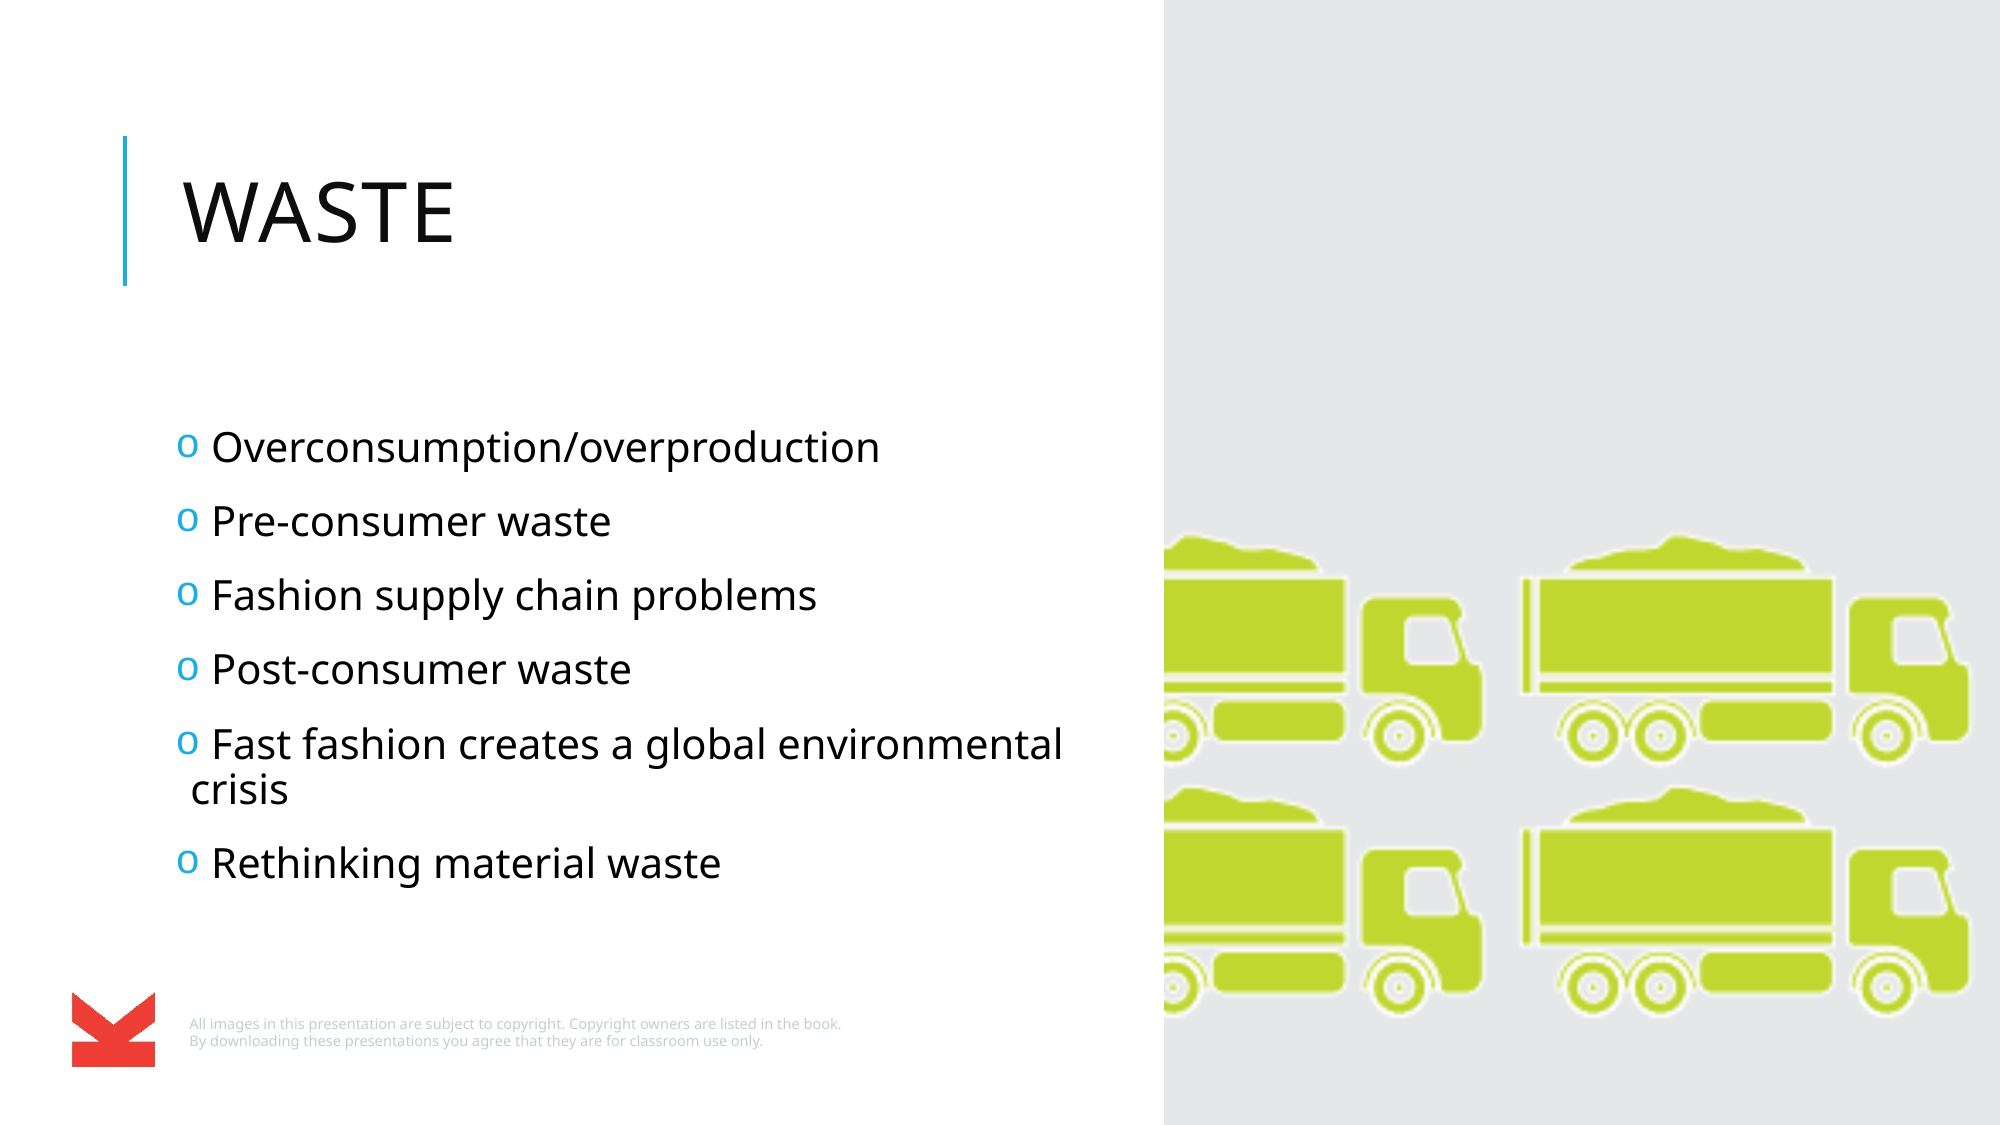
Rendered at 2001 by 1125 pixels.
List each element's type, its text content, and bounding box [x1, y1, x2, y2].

picture [50, 970, 175, 1095]
title Waste [168, 96, 1156, 334]
list Overconsumption/overproduction Pre-consumer waste Fashion supply chain problems Post-consumer waste Fast fashion creates a global environmental crisis Rethinking material waste [168, 334, 1156, 995]
picture [1163, 0, 2000, 1125]
text_box All images in this presentation are subject to copyright. Copyright owners are listed in the book. By downloading these presentations you agree that they are for classroom use only. [180, 1007, 928, 1057]
